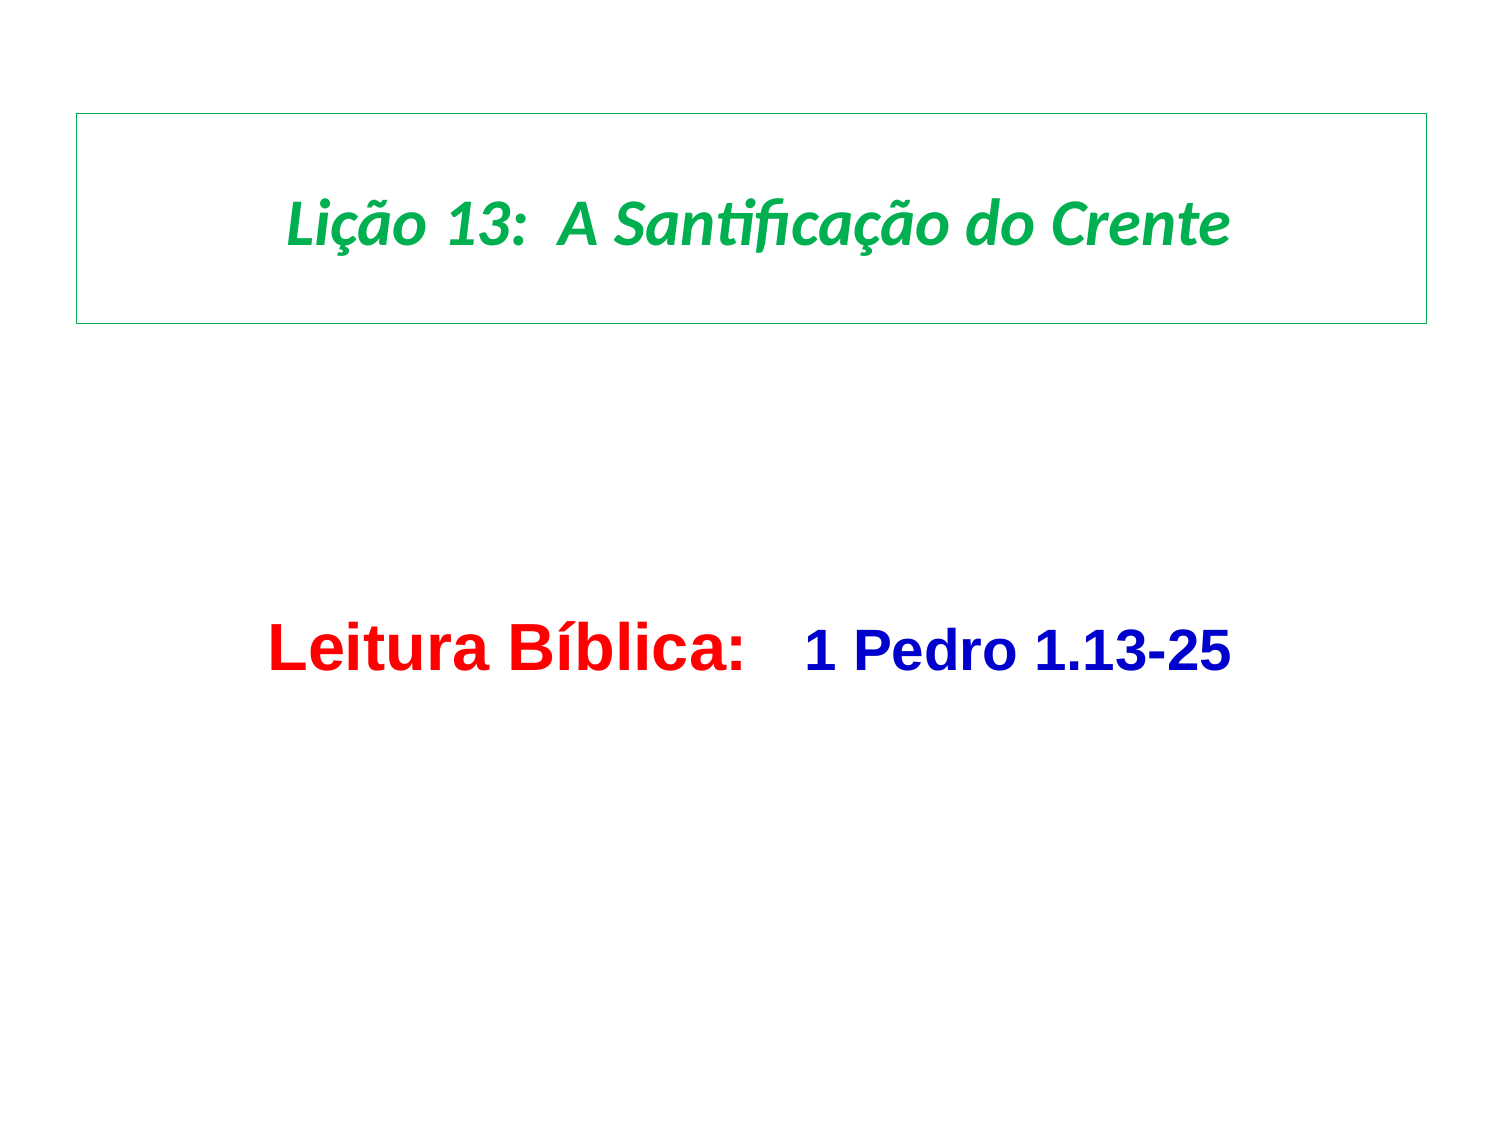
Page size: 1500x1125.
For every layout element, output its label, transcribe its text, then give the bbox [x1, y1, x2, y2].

title Lição 13: A Santificação do Crente [76, 113, 1427, 324]
list Leitura Bíblica: 1 Pedro 1.13-25 [75, 349, 1425, 1005]
